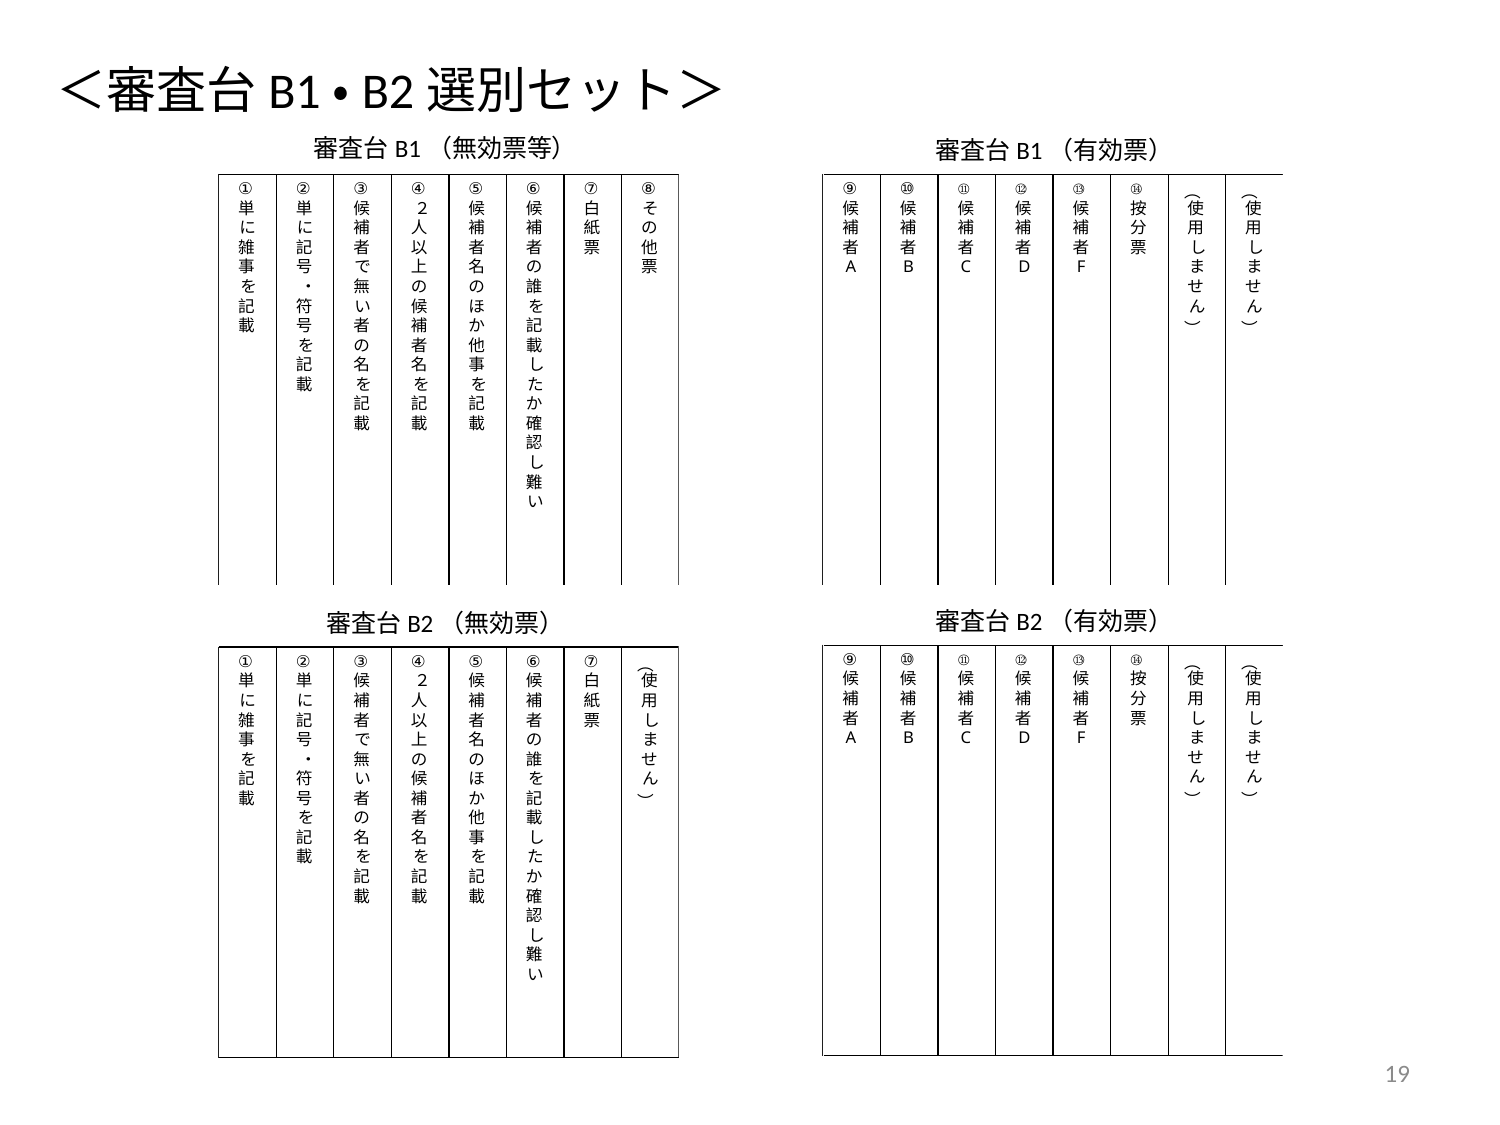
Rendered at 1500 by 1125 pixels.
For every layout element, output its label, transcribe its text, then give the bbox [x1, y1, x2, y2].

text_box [210, 125, 1290, 1059]
title ＜審査台B1・B2選別セット＞ [41, 54, 1447, 124]
slide_number 19 [1074, 1042, 1425, 1103]
